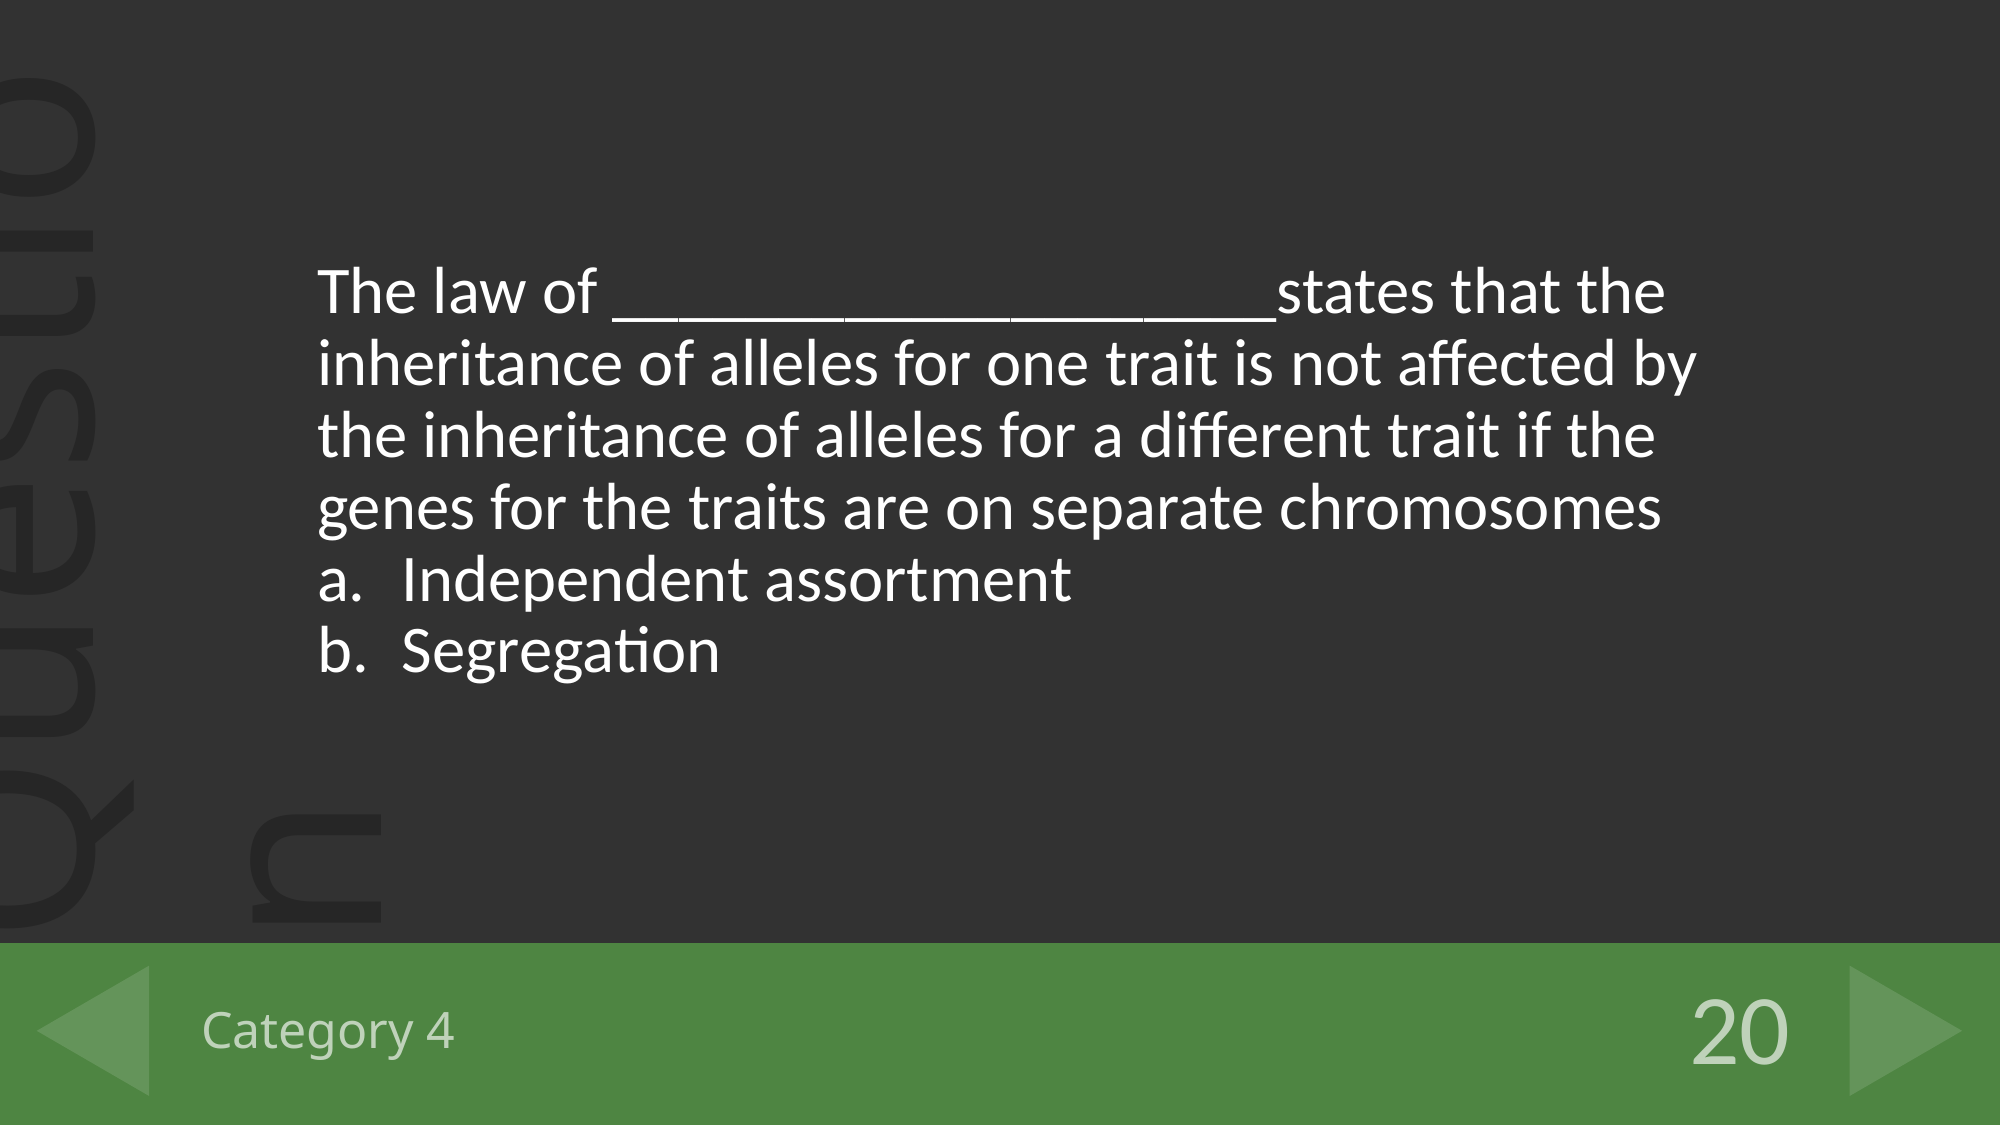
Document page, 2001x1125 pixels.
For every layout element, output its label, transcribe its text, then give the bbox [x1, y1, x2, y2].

list The law of ____________________states that the inheritance of alleles for one trait is not affected by the inheritance of alleles for a different trait if the genes for the traits are on separate chromosomes Independent assortment Segregation [302, 307, 1760, 636]
list 20 [1494, 967, 1806, 1097]
title Category 4 [185, 967, 1494, 1097]
